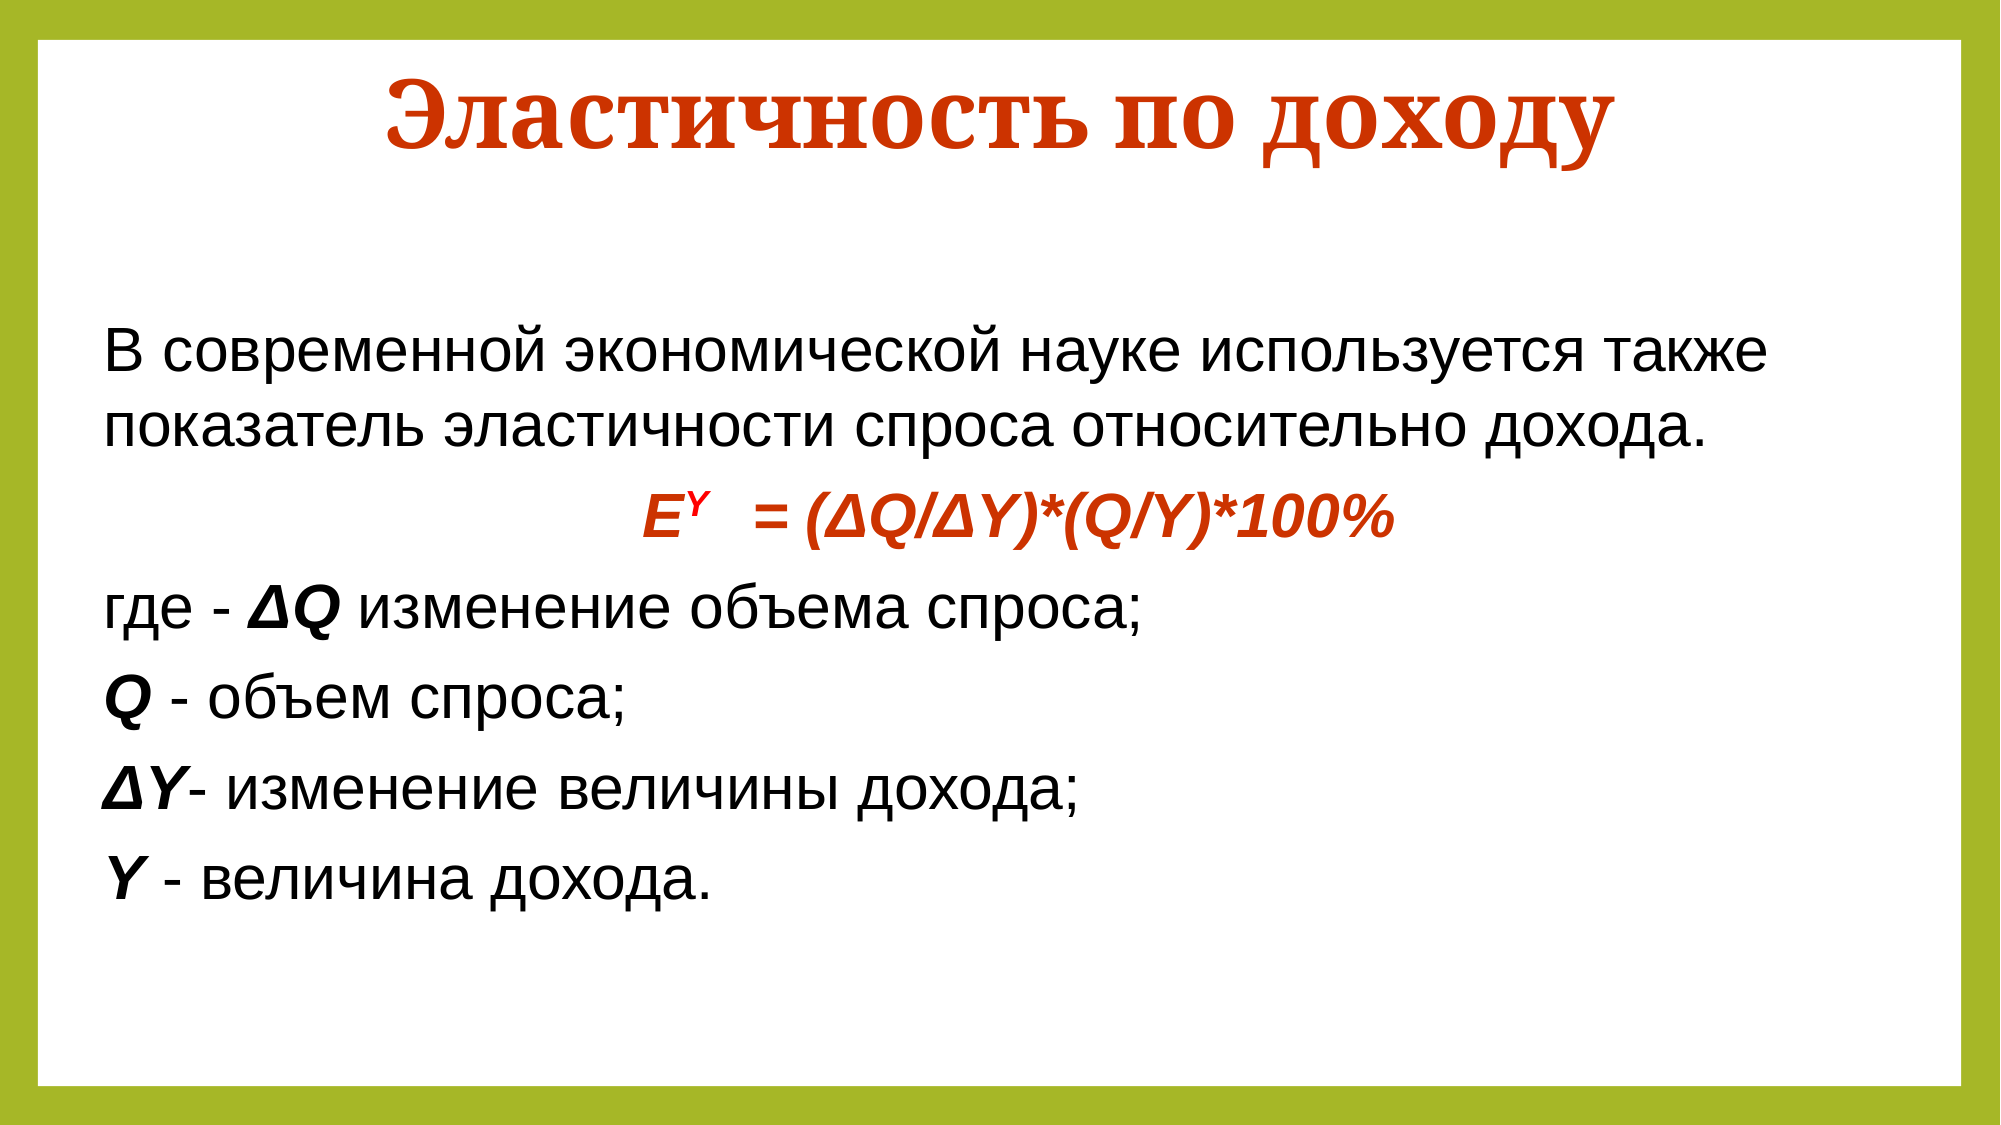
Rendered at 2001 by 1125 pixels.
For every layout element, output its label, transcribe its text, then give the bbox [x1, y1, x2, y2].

text_box Эластичность по доходу [324, 45, 1675, 233]
text_box В современной экономической науке используется также показатель эластичности спроса относительно дохода. EYD = (ΔQ/ΔY)*(Q/Y)*100% где - ΔQ изменение объема спроса; Q - объем спроса; ΔY- изменение величины дохода; Y - величина дохода. [88, 302, 1950, 1035]
